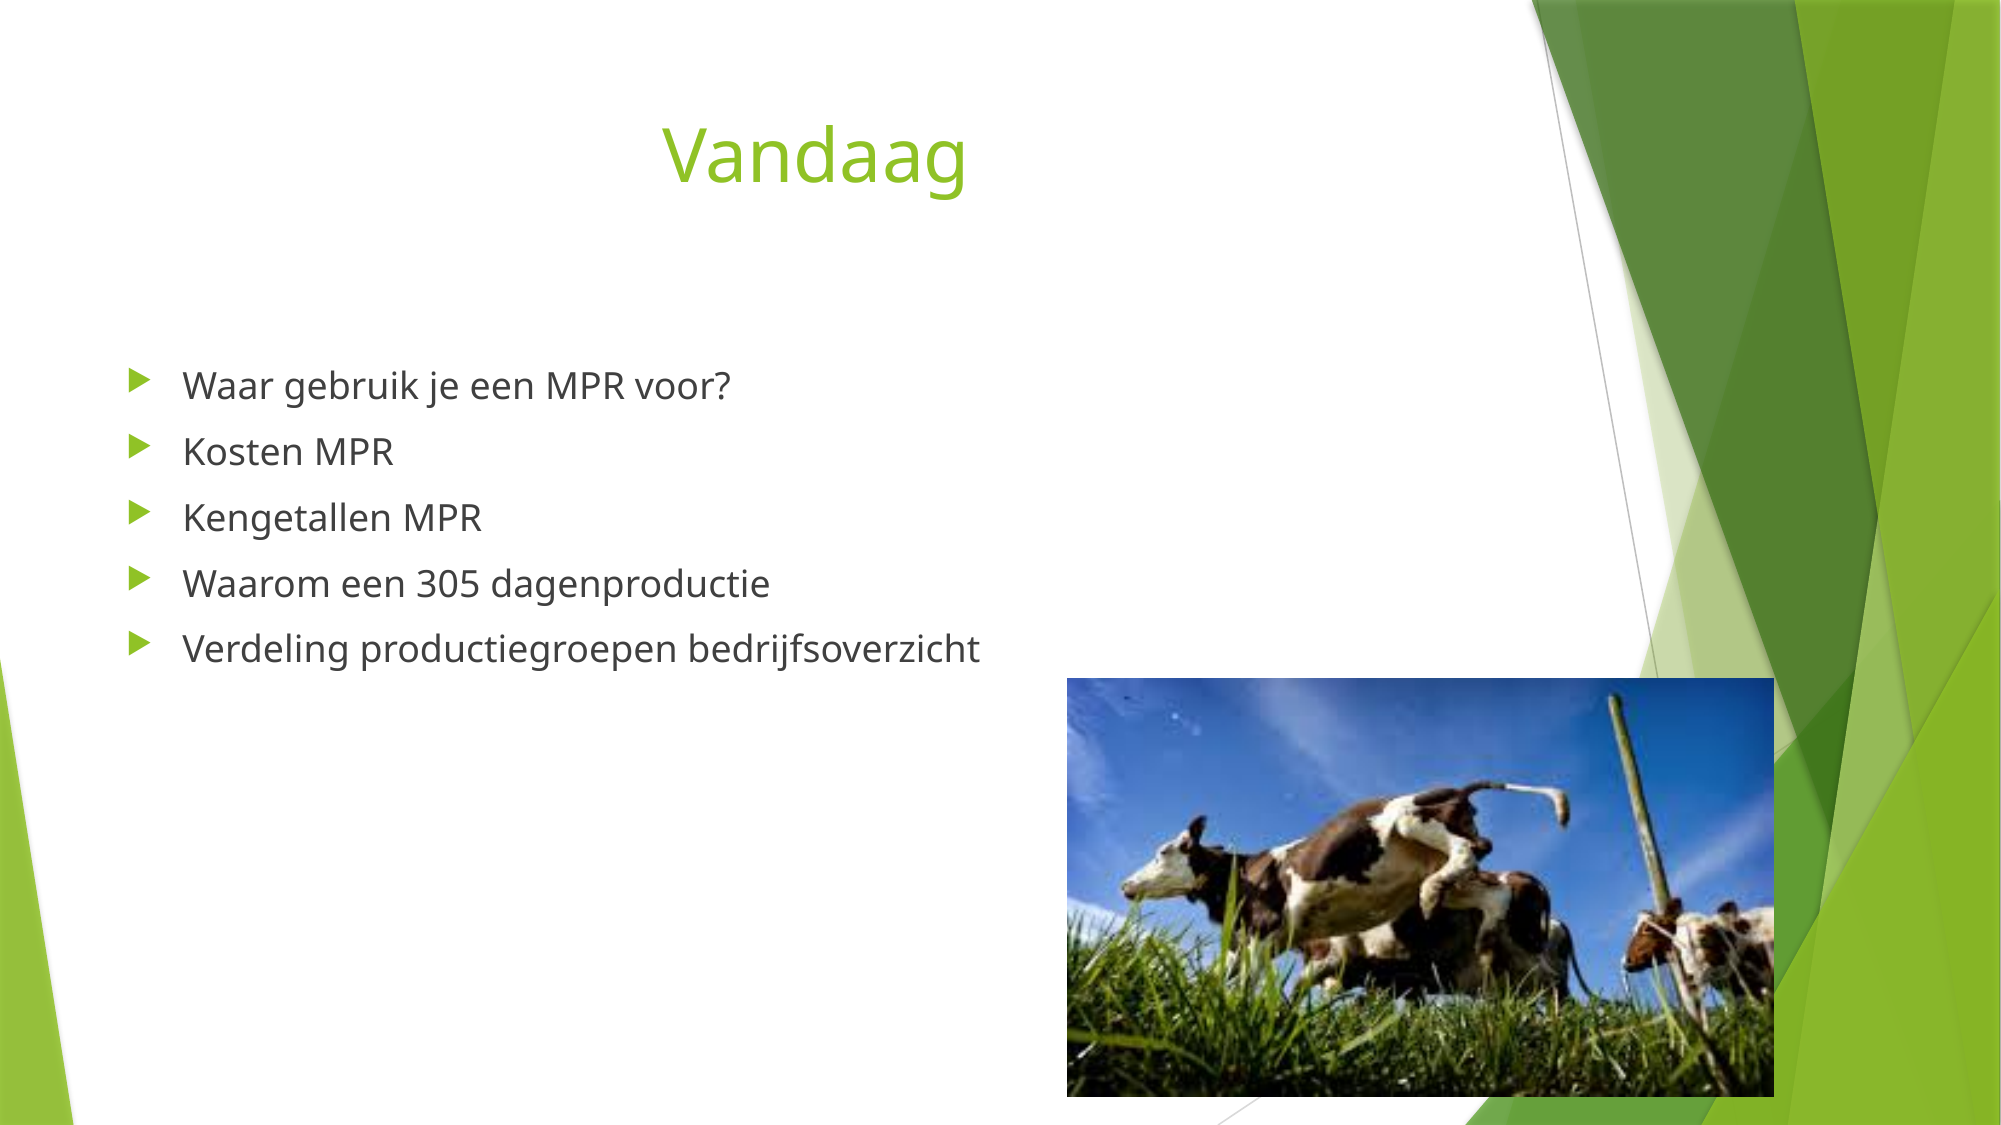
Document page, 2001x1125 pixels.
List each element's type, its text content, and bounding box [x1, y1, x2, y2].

title Vandaag [111, 99, 1522, 317]
picture [1066, 677, 1775, 1098]
list Waar gebruik je een MPR voor? Kosten MPR Kengetallen MPR Waarom een 305 dagenproductie Verdeling productiegroepen bedrijfsoverzicht [111, 354, 1522, 992]
